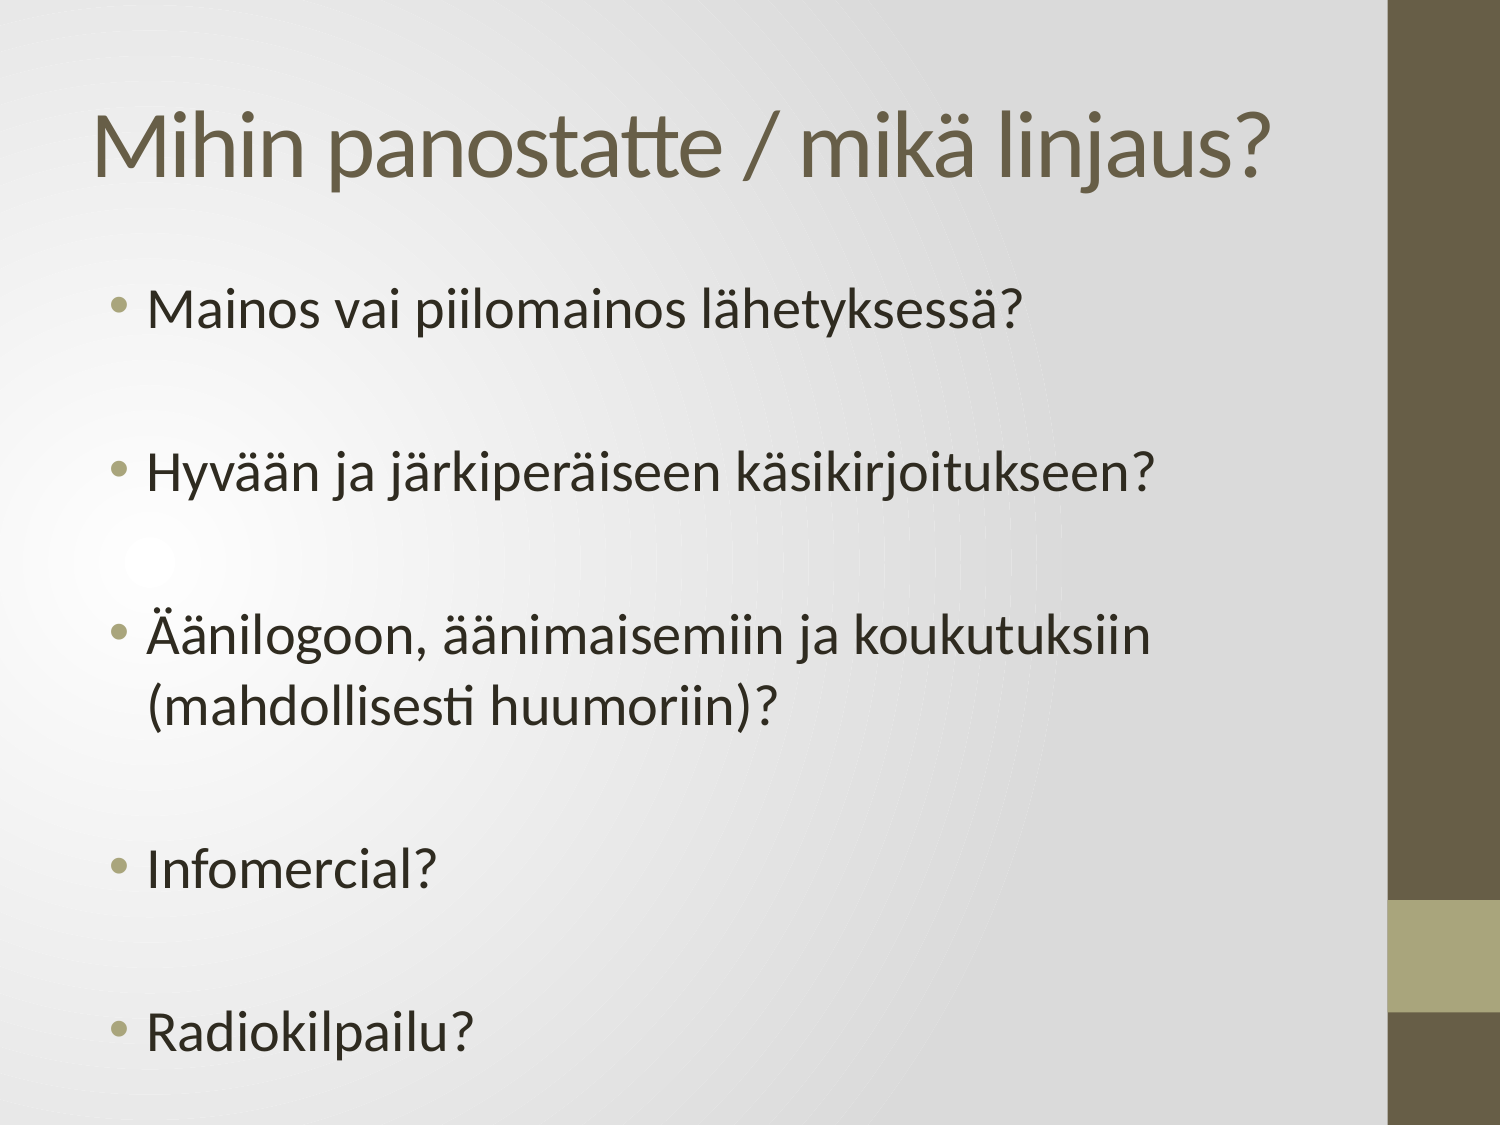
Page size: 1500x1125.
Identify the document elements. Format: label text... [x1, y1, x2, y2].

title Mihin panostatte / mikä linjaus? [75, 45, 1325, 233]
list Mainos vai piilomainos lähetyksessä? Hyvään ja järkiperäiseen käsikirjoitukseen? Äänilogoon, äänimaisemiin ja koukutuksiin (mahdollisesti huumoriin)? Infomercial? Radiokilpailu? [75, 262, 1325, 1050]
